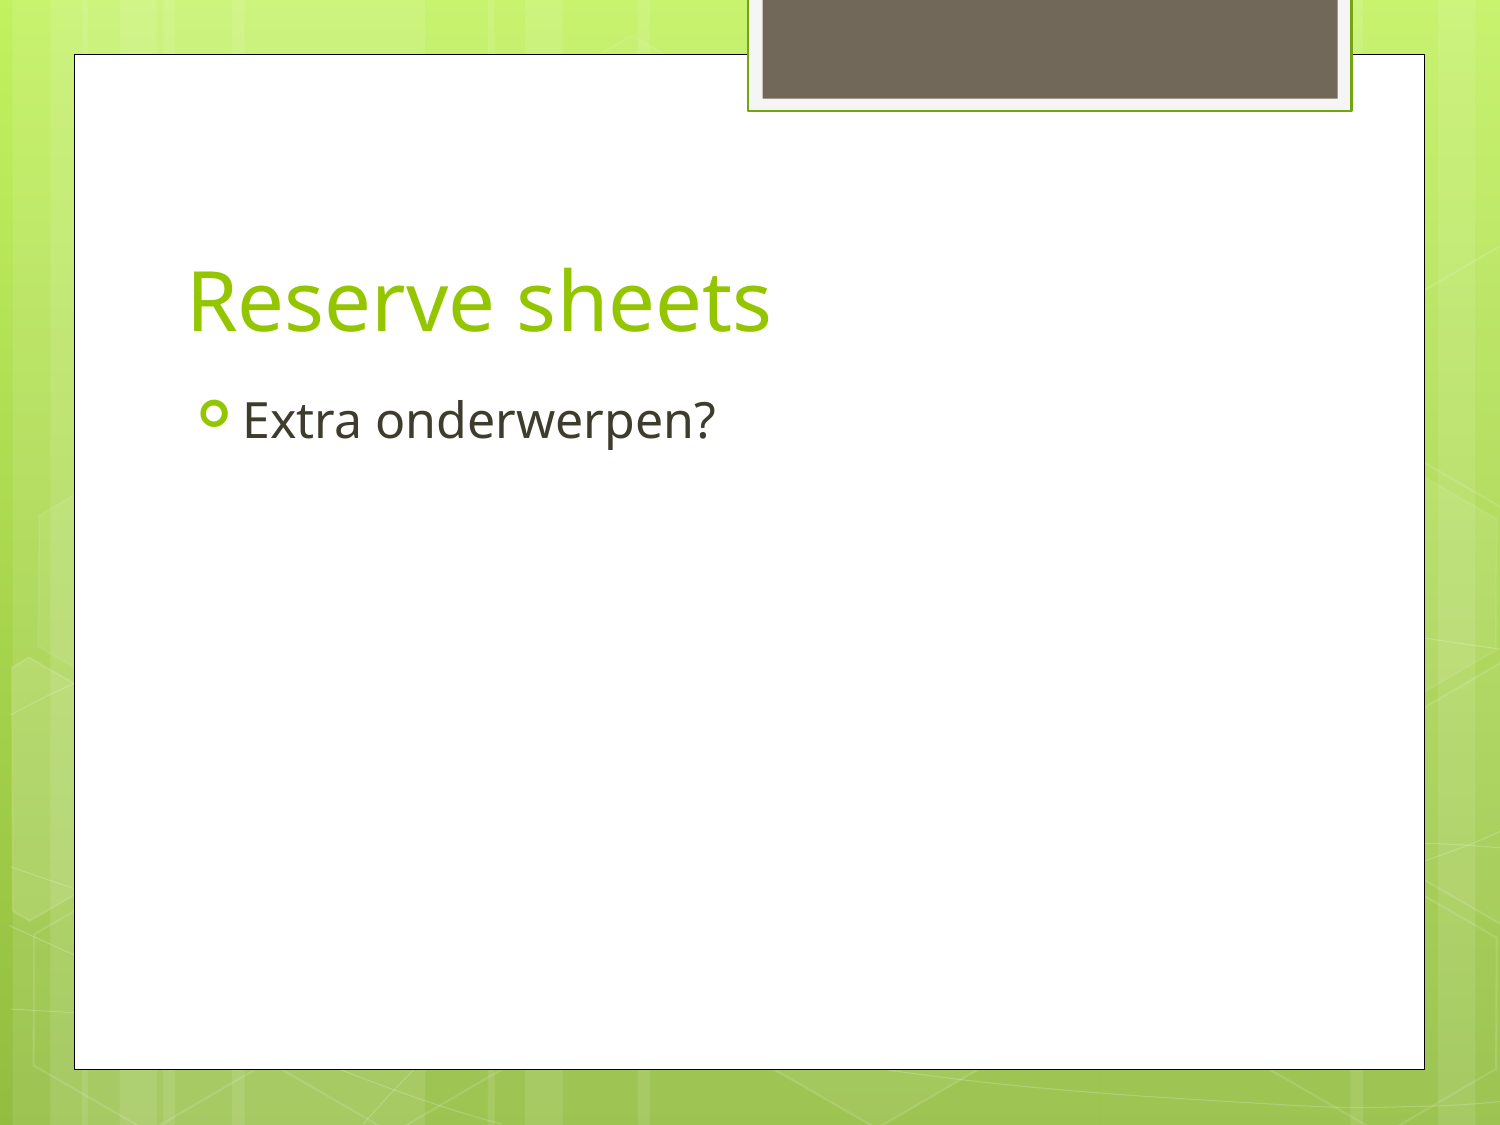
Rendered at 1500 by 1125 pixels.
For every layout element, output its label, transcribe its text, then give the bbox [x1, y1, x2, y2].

title Reserve sheets [171, 168, 1324, 357]
list Extra onderwerpen? [171, 381, 1283, 957]
